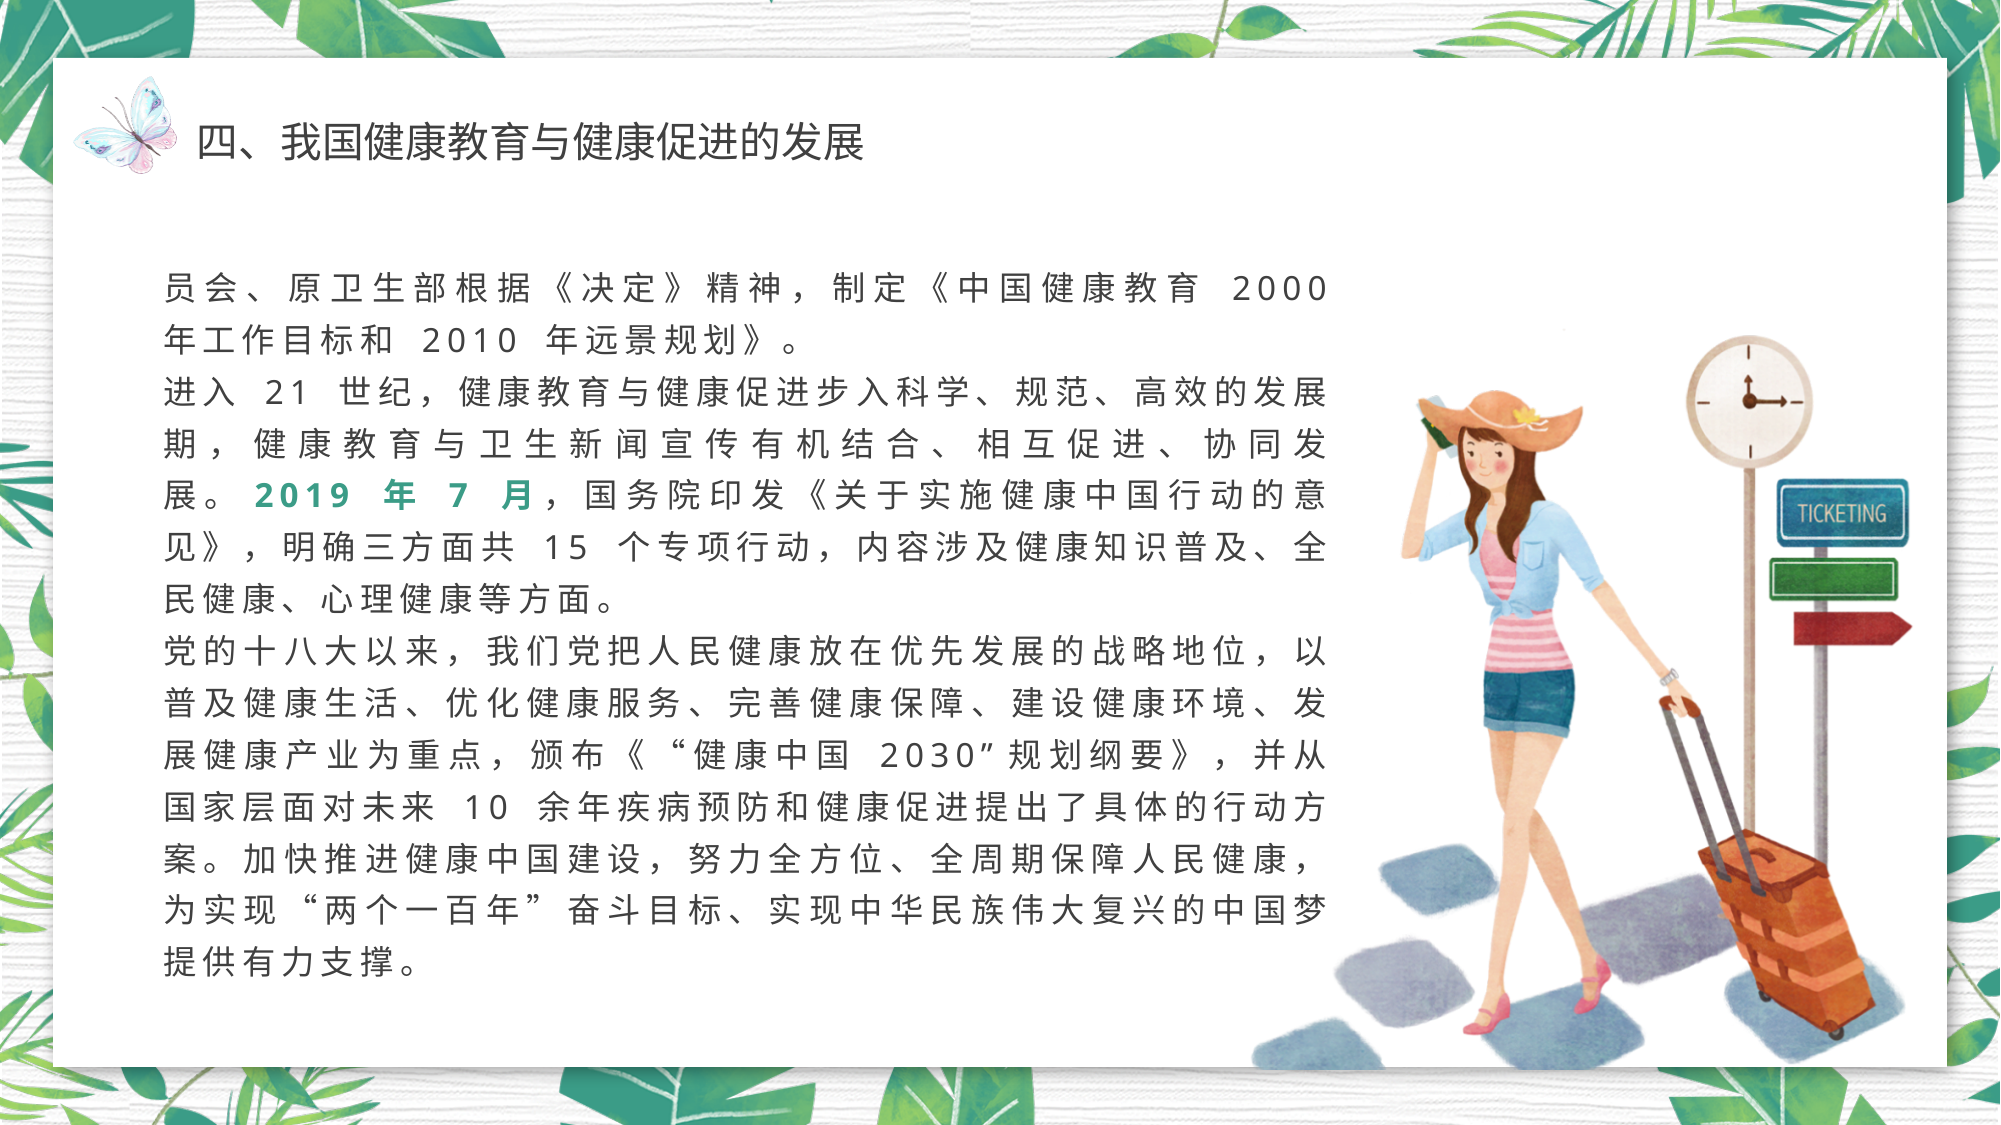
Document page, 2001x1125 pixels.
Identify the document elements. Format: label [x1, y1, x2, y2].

text_box [0, 0, 2000, 1125]
picture [1193, 291, 1972, 1070]
picture [73, 76, 177, 174]
